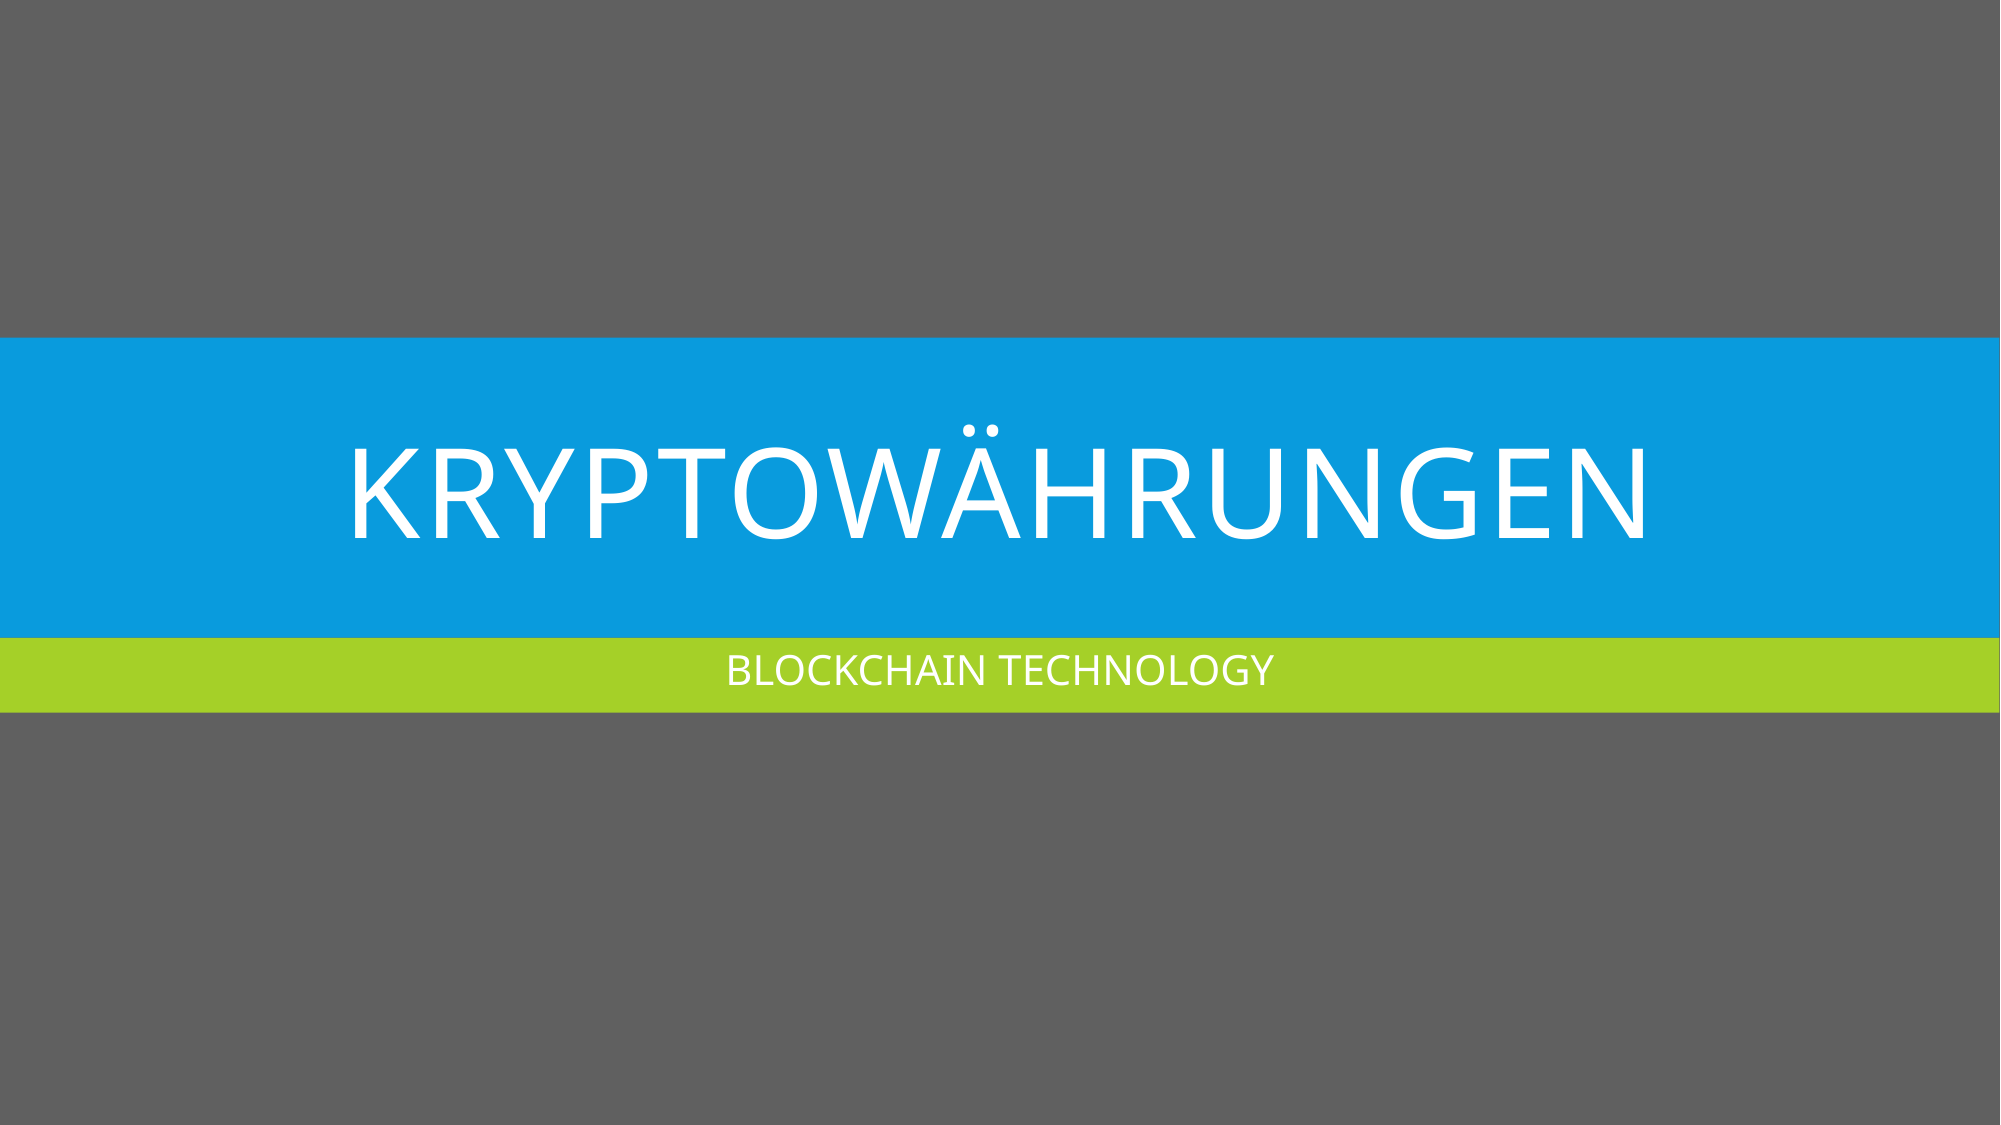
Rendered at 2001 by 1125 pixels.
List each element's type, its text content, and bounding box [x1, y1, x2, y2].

subtitle Blockchain Technology [56, 642, 1944, 718]
title Kryptowährungen [77, 360, 1923, 642]
